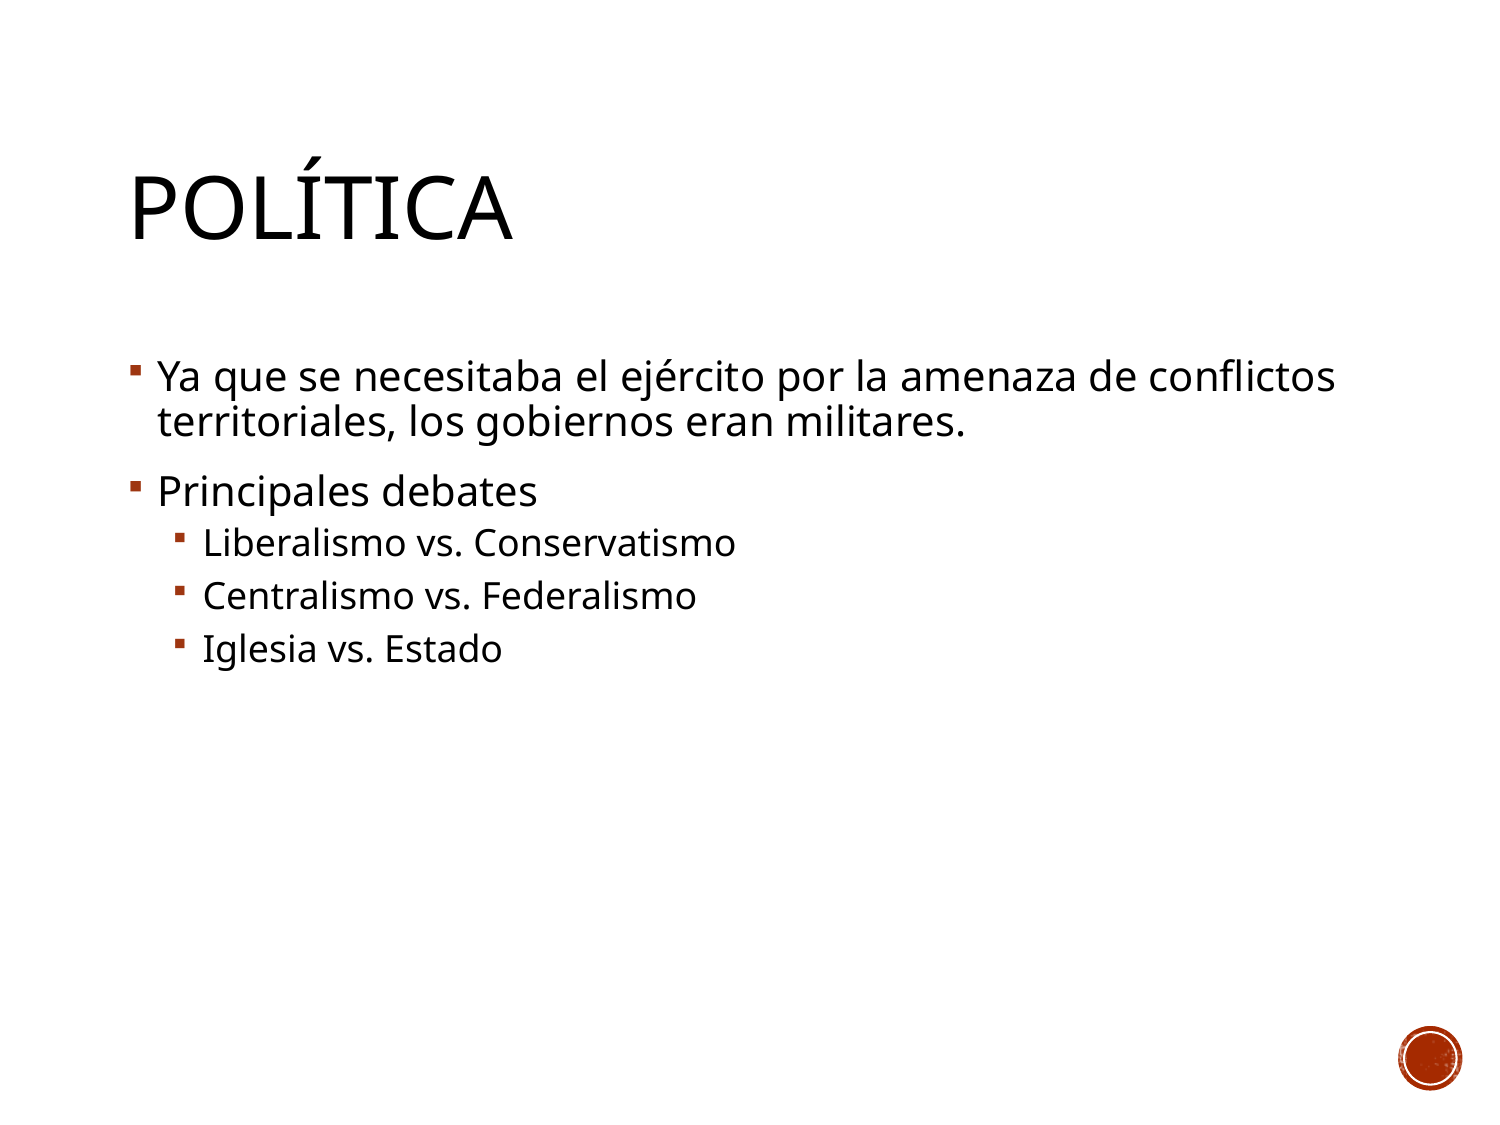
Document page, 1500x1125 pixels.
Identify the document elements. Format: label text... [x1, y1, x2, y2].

title POLÍTICA [112, 79, 1388, 344]
list Ya que se necesitaba el ejército por la amenaza de conflictos territoriales, los gobiernos eran militares. Principales debates Liberalismo vs. Conservatismo Centralismo vs. Federalismo Iglesia vs. Estado [112, 348, 1388, 1013]
